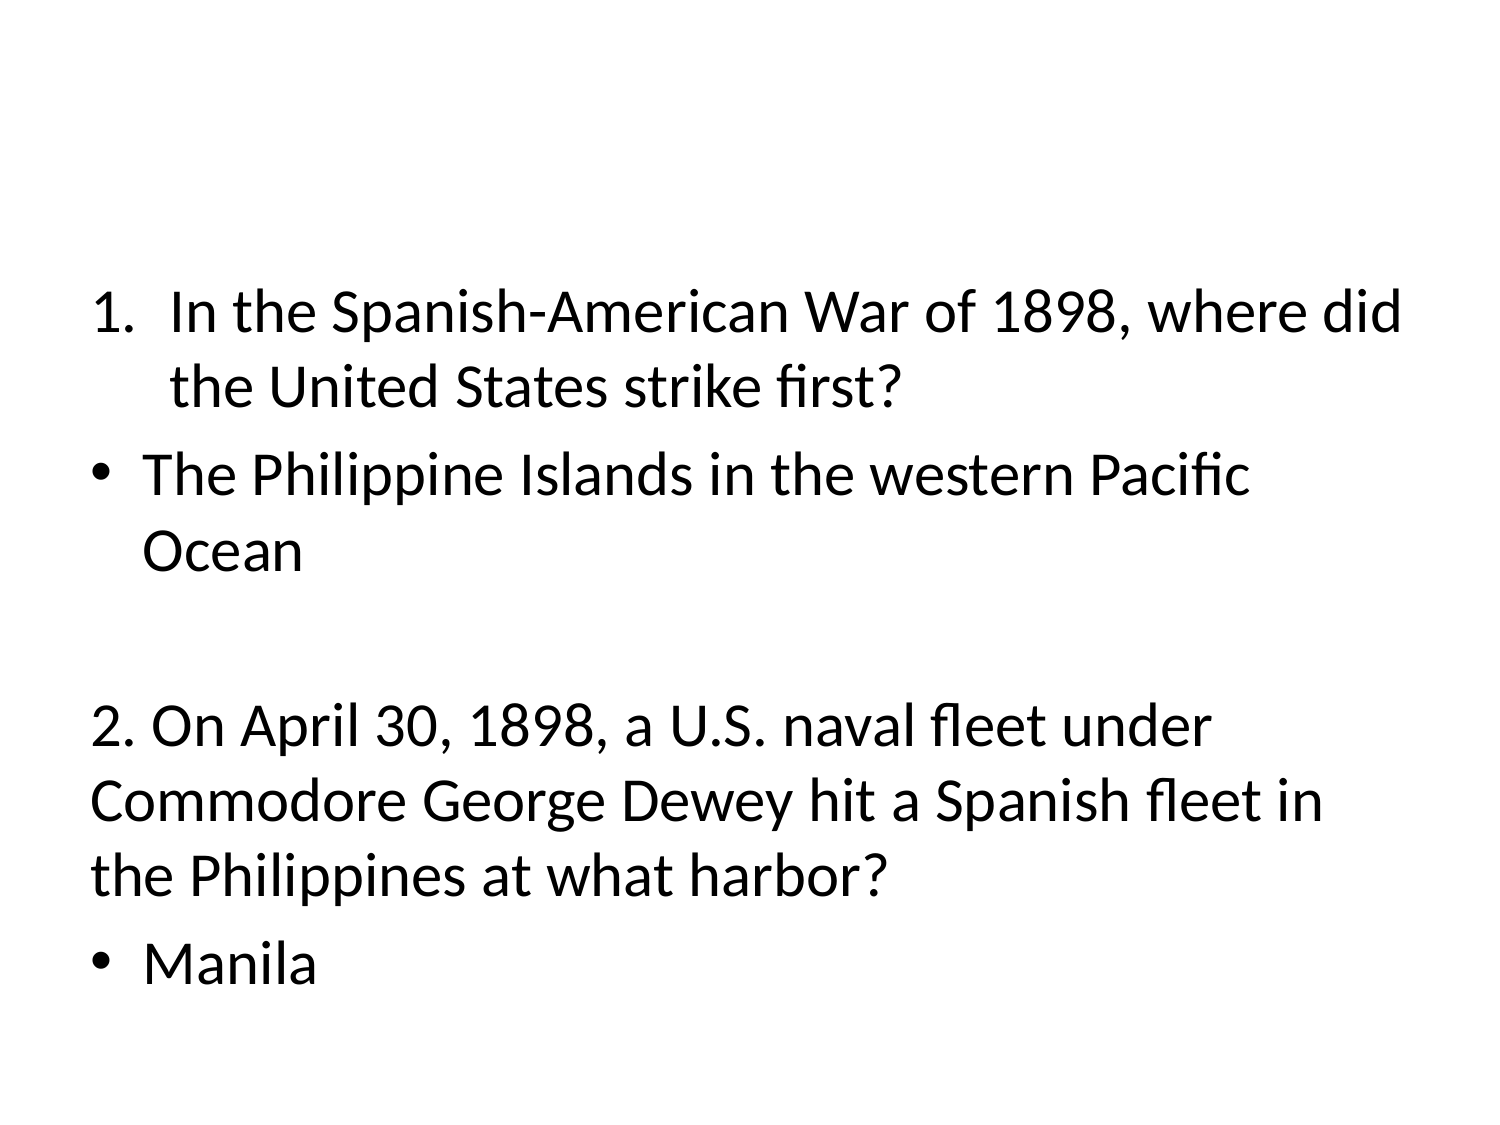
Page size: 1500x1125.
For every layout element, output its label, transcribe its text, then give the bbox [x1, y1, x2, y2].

list In the Spanish-American War of 1898, where did the United States strike first? The Philippine Islands in the western Pacific Ocean 2. On April 30, 1898, a U.S. naval fleet under Commodore George Dewey hit a Spanish fleet in the Philippines at what harbor? Manila [75, 262, 1425, 1005]
